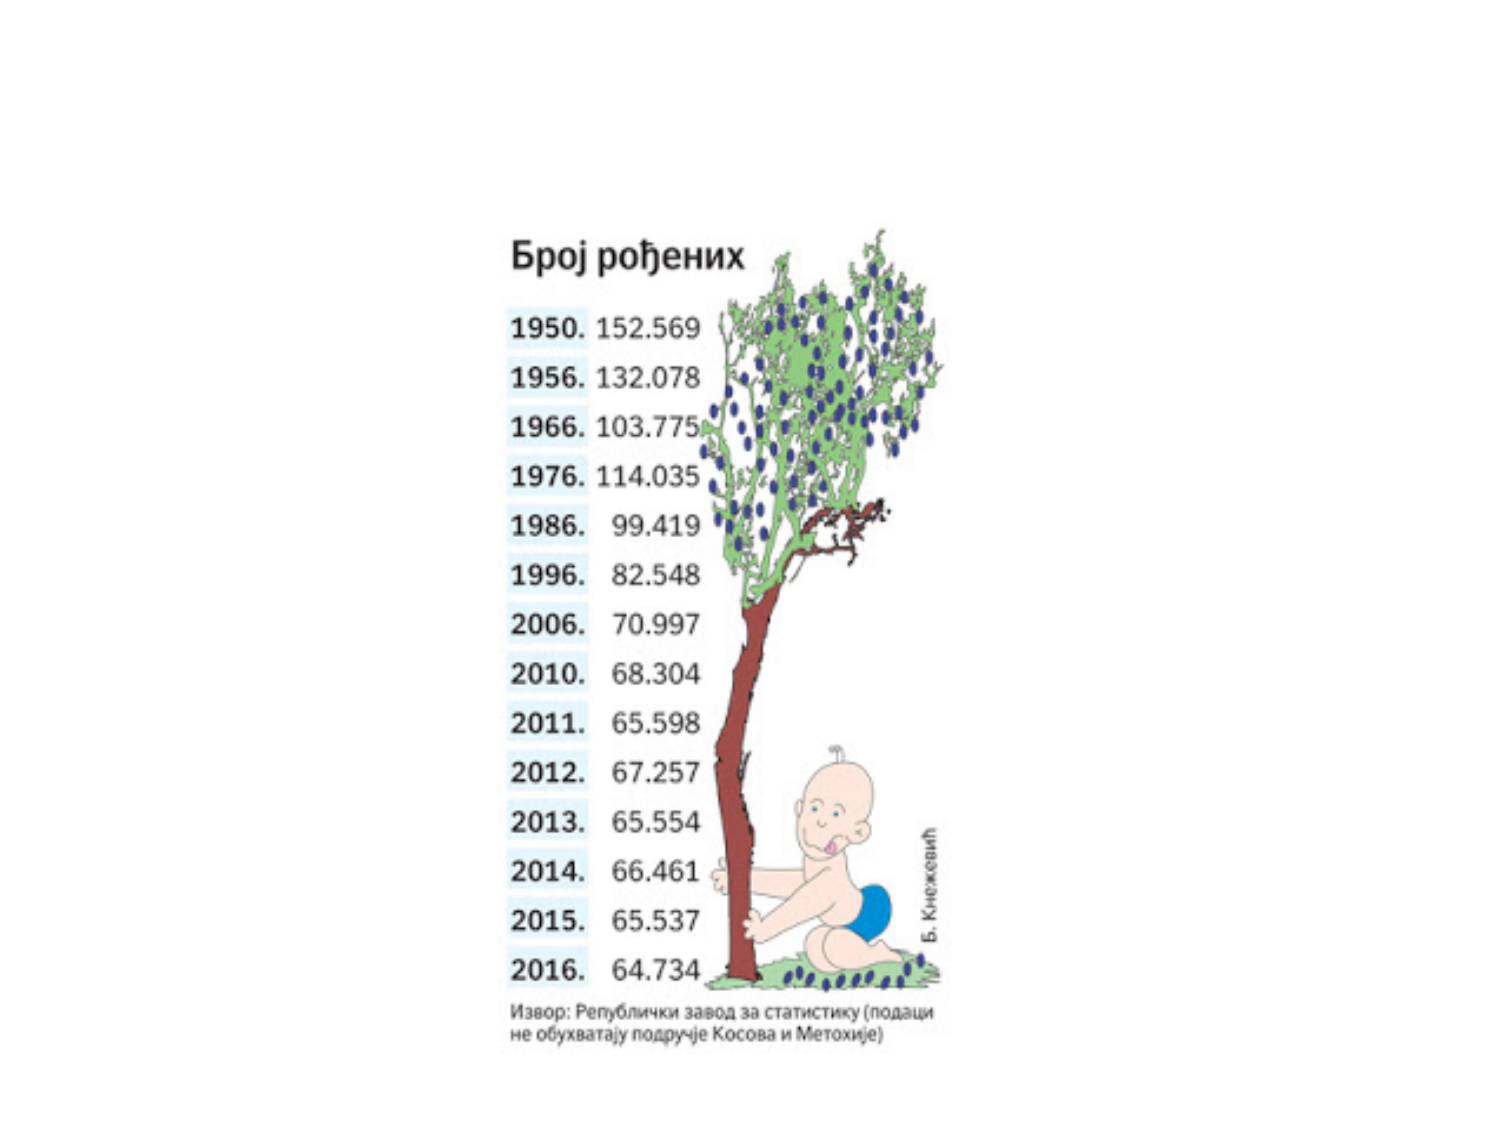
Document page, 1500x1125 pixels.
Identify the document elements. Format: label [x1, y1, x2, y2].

list [123, 219, 1329, 1059]
